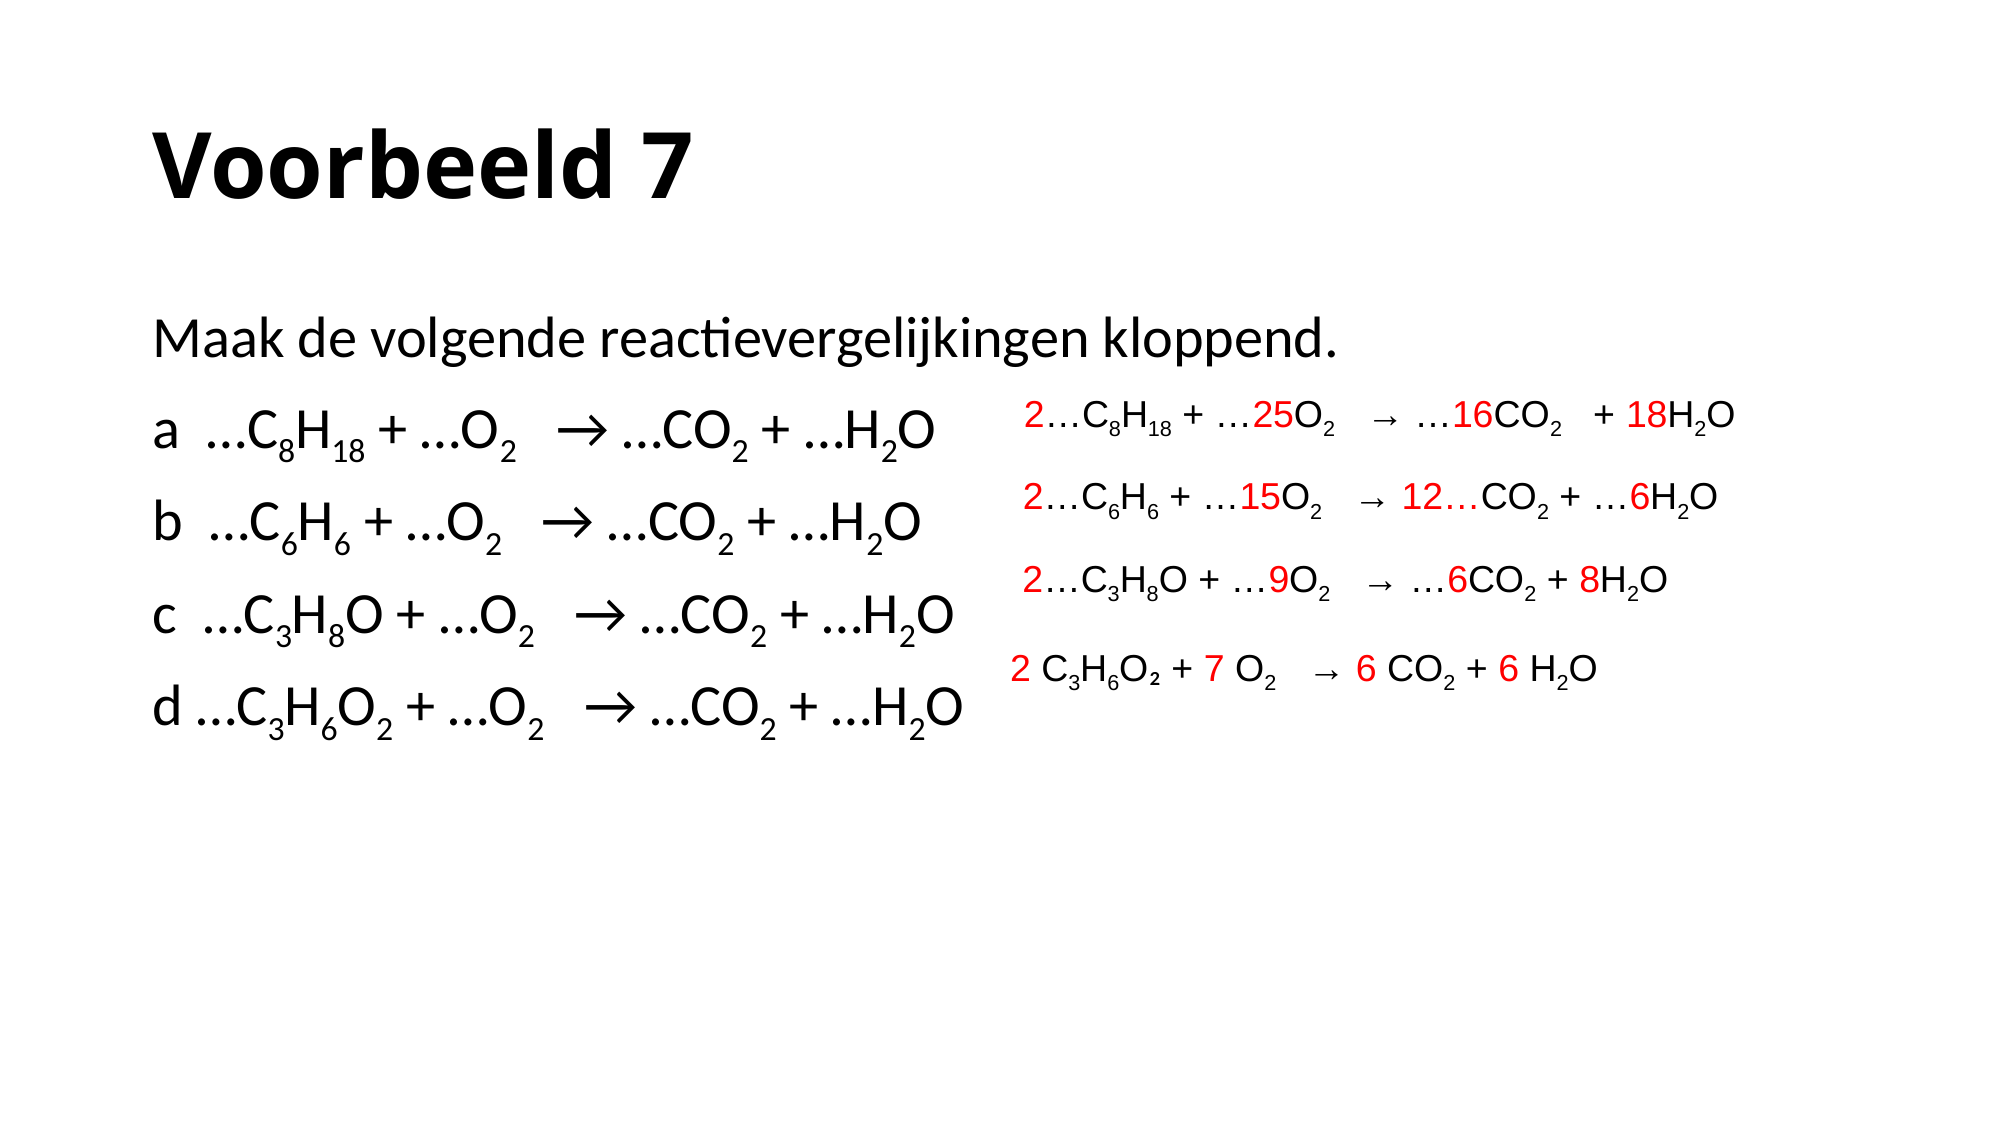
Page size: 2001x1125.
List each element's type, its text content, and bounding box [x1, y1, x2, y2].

list Maak de volgende reactievergelijkingen kloppend. a …C8H18 + …O2 → …CO2 + …H2O b …C6H6 + …O2 → …CO2 + …H2O c …C3H8O + …O2 → …CO2 + …H2O d …C3H6O2 + …O2 → …CO2 + …H2O [137, 299, 1863, 1014]
text_box 2 C3H6O₂ + 7 O2 → 6 CO2 + 6 H2O [972, 635, 2000, 703]
text_box 2…C6H6 + …15O2 → 12…CO2 + …6H2O [1008, 464, 1744, 531]
title Voorbeeld 7 [137, 59, 1863, 278]
text_box 2…C3H8O + …9O2 → …6CO2 + 8H2O [1007, 547, 1694, 614]
text_box 2…C8H18 + …25O2 → …16CO2 + 18H2O [1009, 382, 1762, 448]
